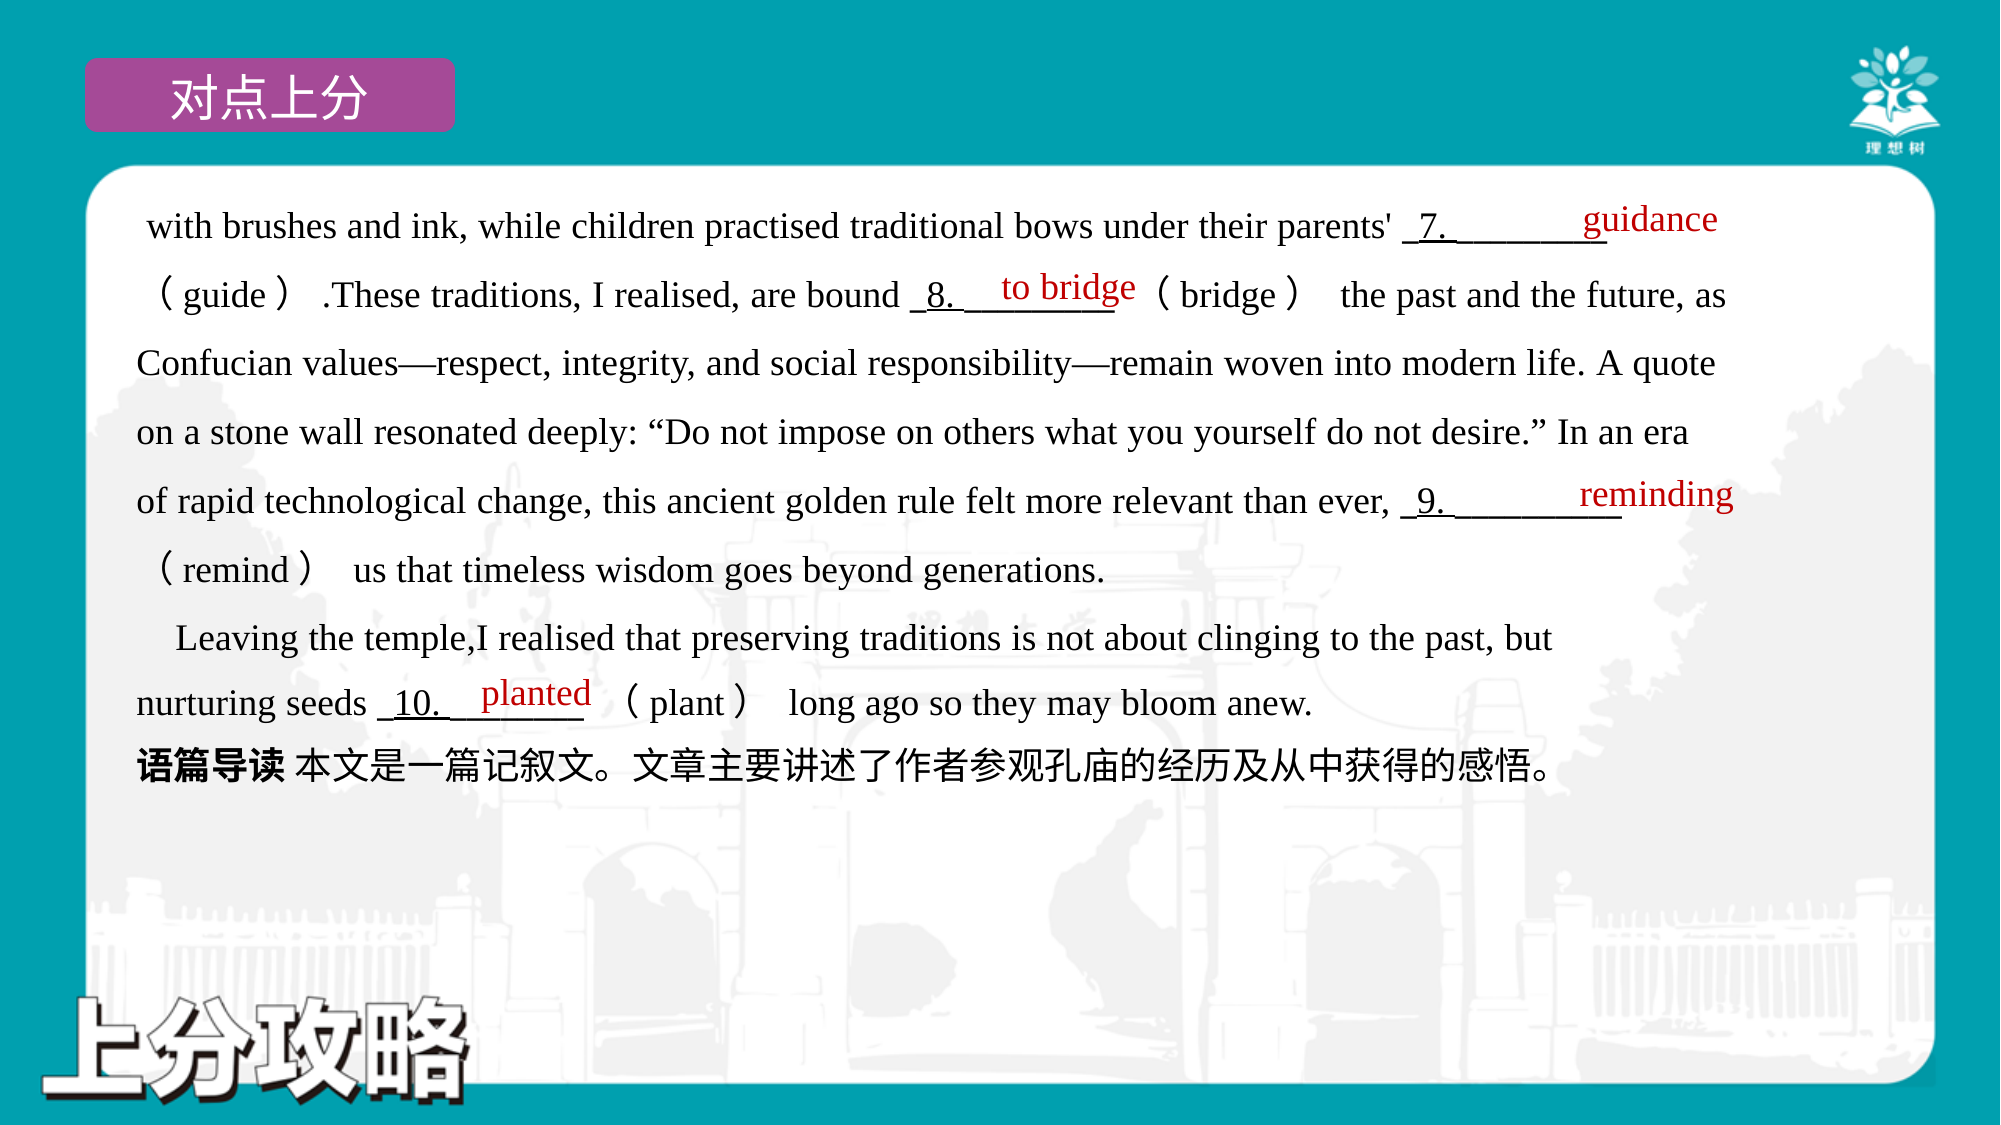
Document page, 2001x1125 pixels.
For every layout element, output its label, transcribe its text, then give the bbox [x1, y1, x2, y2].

text_box to bridge [983, 238, 1155, 300]
text_box planted [467, 647, 606, 706]
picture [0, 0, 2000, 1125]
text_box 语篇导读 本文是一篇记叙文。文章主要讲述了作者参观孔庙的经历及从中获得的感悟。 [136, 720, 1865, 780]
text_box reminding [1566, 445, 1748, 507]
text_box with brushes and ink, while children practised traditional bows under their parents' _7. _________ （guide）.These traditions, I realised, are bound _8. _________ （bridge） the past and the future, as Confucian values—respect, integrity, and social responsibility—remain woven into modern life. A quote on a stone wall resonated deeply: “Do not impose on others what you yourself do not desire.” In an era of rapid technological change, this ancient golden rule felt more relevant than ever, _9. __________ （remind） us that timeless wisdom goes beyond generations. Leaving the temple,I realised that preserving traditions is not about clinging to the past, but nurturing seeds _10. ________ （plant） long ago so they may bloom anew.#1.1.3 [136, 177, 1865, 716]
text_box guidance [1569, 170, 1732, 232]
